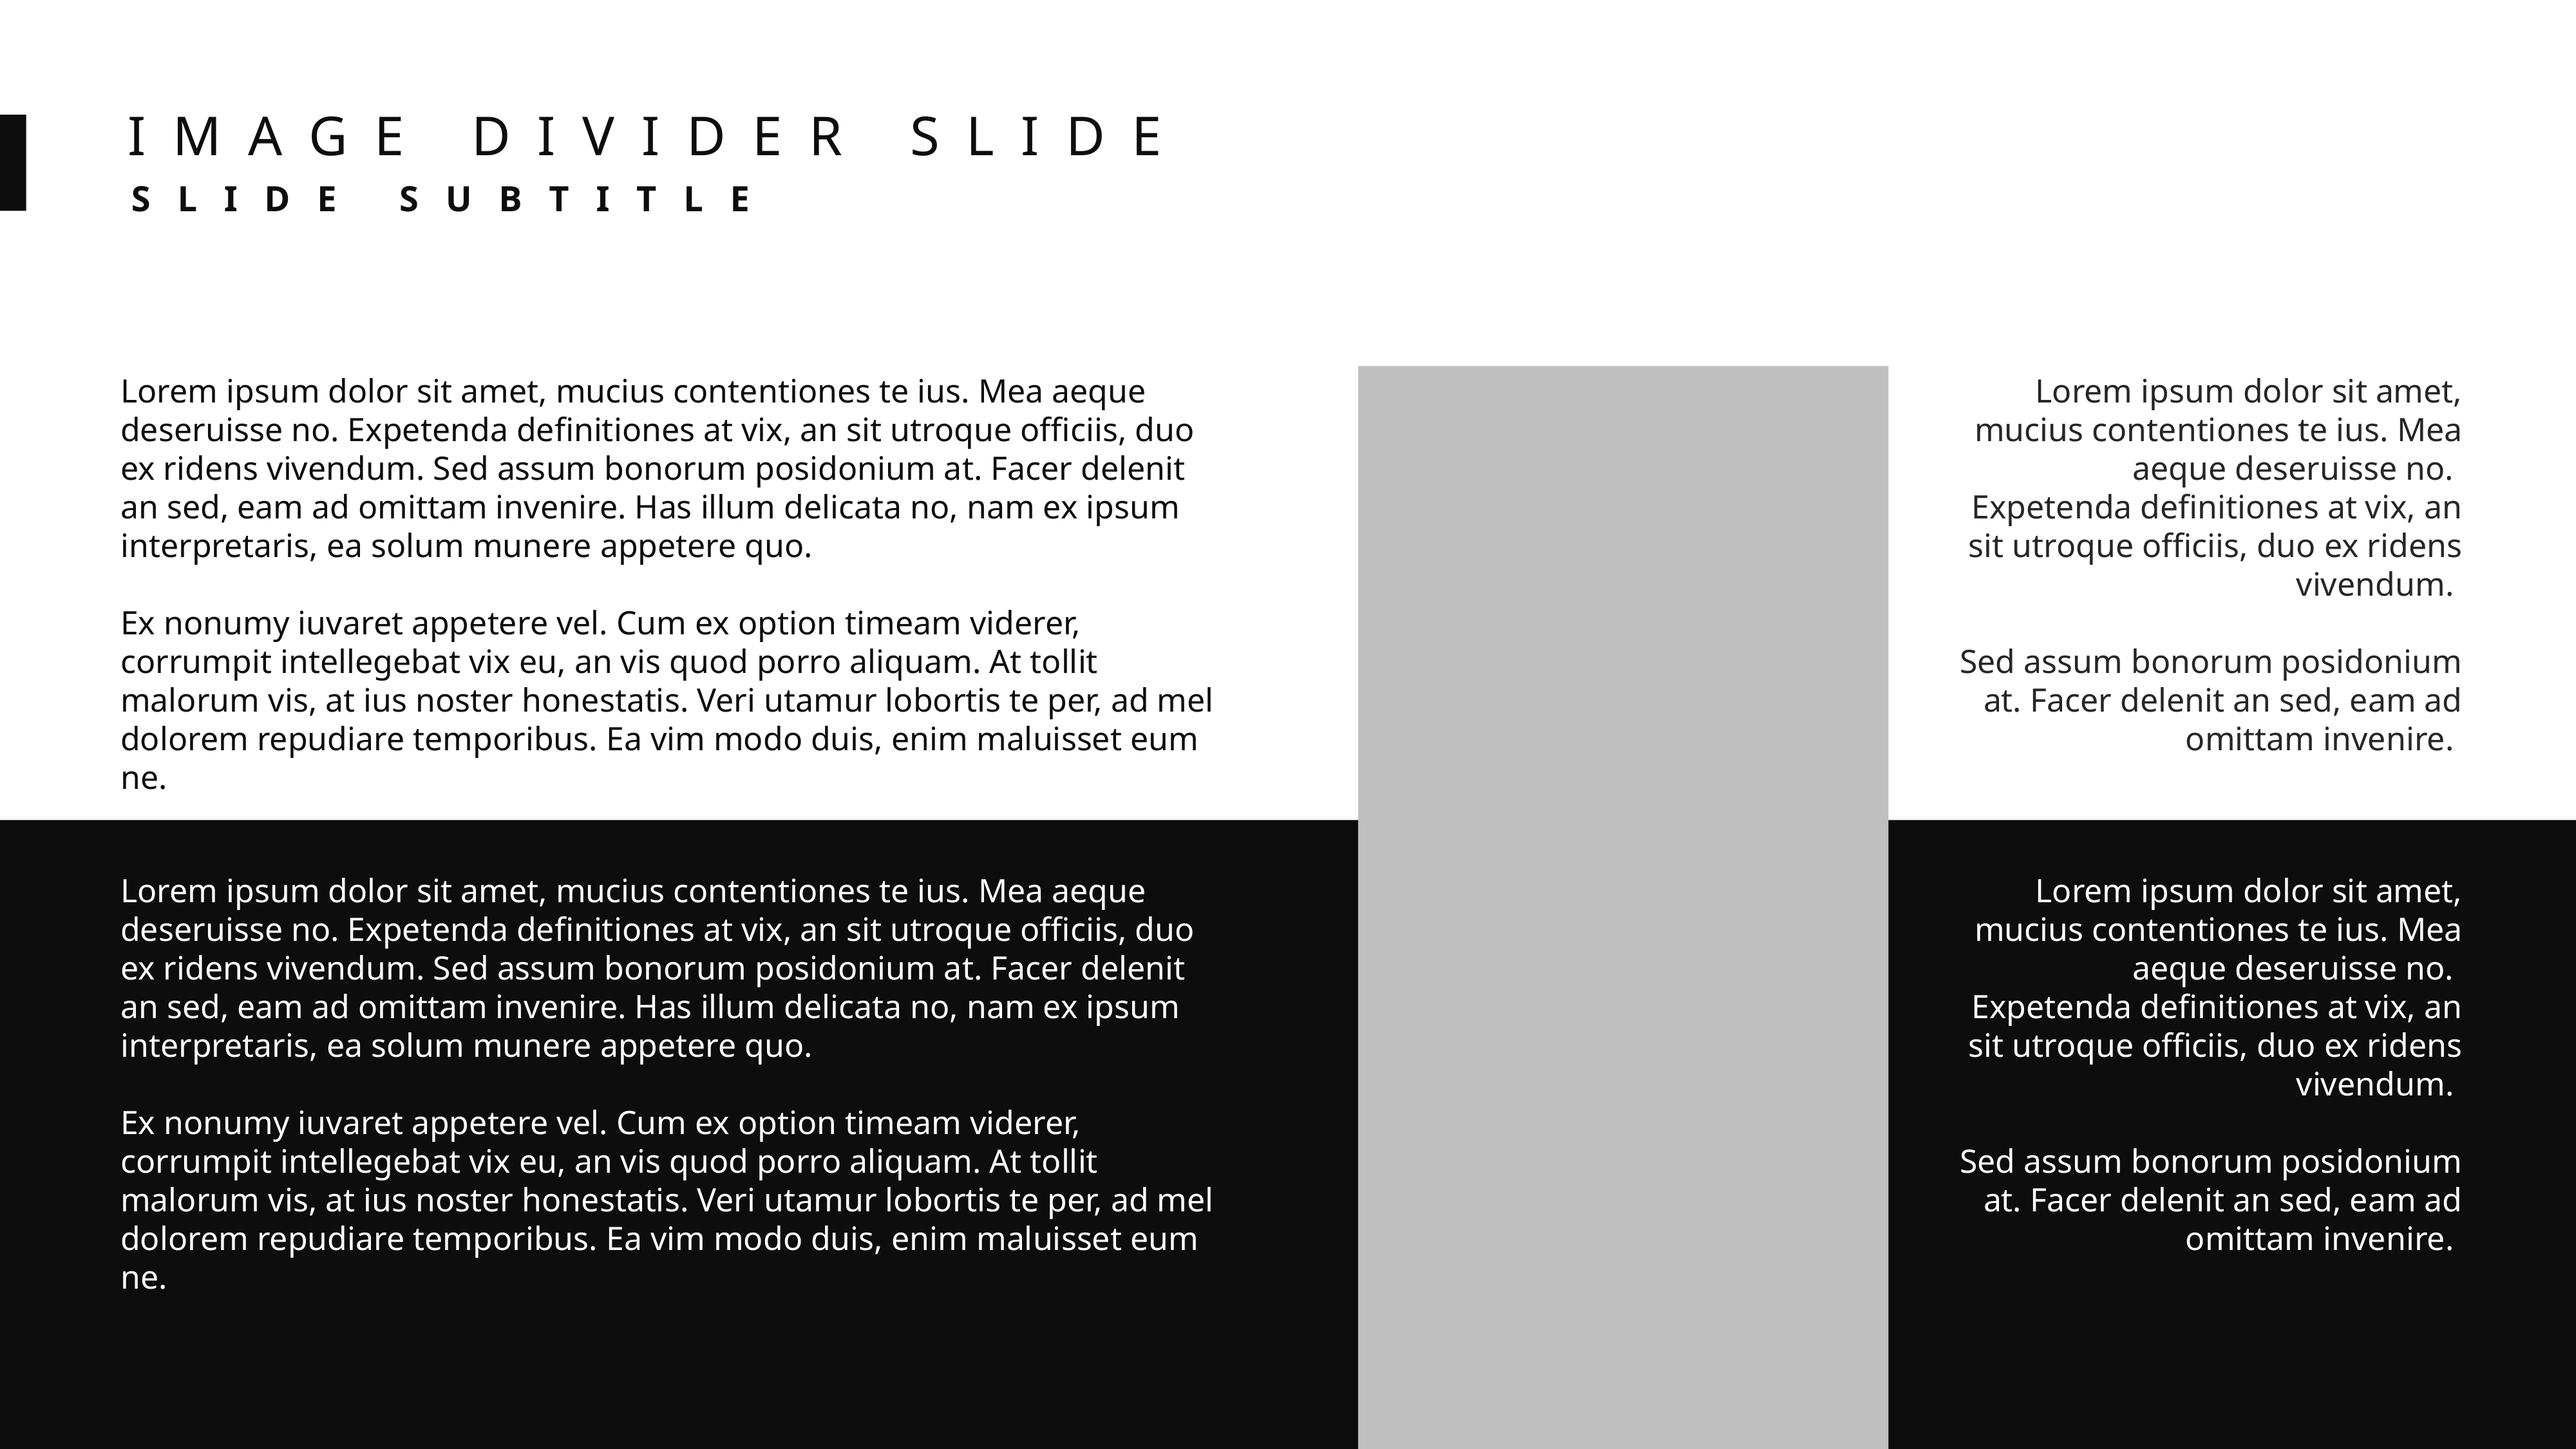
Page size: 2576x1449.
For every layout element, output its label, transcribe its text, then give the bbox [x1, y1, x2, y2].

text_box [0, 114, 27, 211]
text_box [1889, 819, 2576, 1449]
text_box [0, 819, 1358, 1449]
text_box Lorem ipsum dolor sit amet, mucius contentiones te ius. Mea aeque deseruisse no. Expetenda definitiones at vix, an sit utroque officiis, duo ex ridens vivendum. Sed assum bonorum posidonium at. Facer delenit an sed, eam ad omittam invenire. Has illum delicata no, nam ex ipsum interpretaris, ea solum munere appetere quo. Ex nonumy iuvaret appetere vel. Cum ex option timeam viderer, corrumpit intellegebat vix eu, an vis quod porro aliquam. At tollit malorum vis, at ius noster honestatis. Veri utamur lobortis te per, ad mel dolorem repudiare temporibus. Ea vim modo duis, enim maluisset eum ne. [111, 366, 1226, 801]
text_box Lorem ipsum dolor sit amet, mucius contentiones te ius. Mea aeque deseruisse no. Expetenda definitiones at vix, an sit utroque officiis, duo ex ridens vivendum. Sed assum bonorum posidonium at. Facer delenit an sed, eam ad omittam invenire. [1944, 366, 2472, 762]
text_box SLIDE SUBTITLE [122, 171, 761, 223]
text_box Lorem ipsum dolor sit amet, mucius contentiones te ius. Mea aeque deseruisse no. Expetenda definitiones at vix, an sit utroque officiis, duo ex ridens vivendum. Sed assum bonorum posidonium at. Facer delenit an sed, eam ad omittam invenire. [1944, 866, 2472, 1262]
text_box [1358, 365, 1889, 1449]
text_box Lorem ipsum dolor sit amet, mucius contentiones te ius. Mea aeque deseruisse no. Expetenda definitiones at vix, an sit utroque officiis, duo ex ridens vivendum. Sed assum bonorum posidonium at. Facer delenit an sed, eam ad omittam invenire. Has illum delicata no, nam ex ipsum interpretaris, ea solum munere appetere quo. Ex nonumy iuvaret appetere vel. Cum ex option timeam viderer, corrumpit intellegebat vix eu, an vis quod porro aliquam. At tollit malorum vis, at ius noster honestatis. Veri utamur lobortis te per, ad mel dolorem repudiare temporibus. Ea vim modo duis, enim maluisset eum ne. [111, 866, 1226, 1301]
text_box IMAGE DIVIDER SLIDE [118, 97, 1173, 171]
